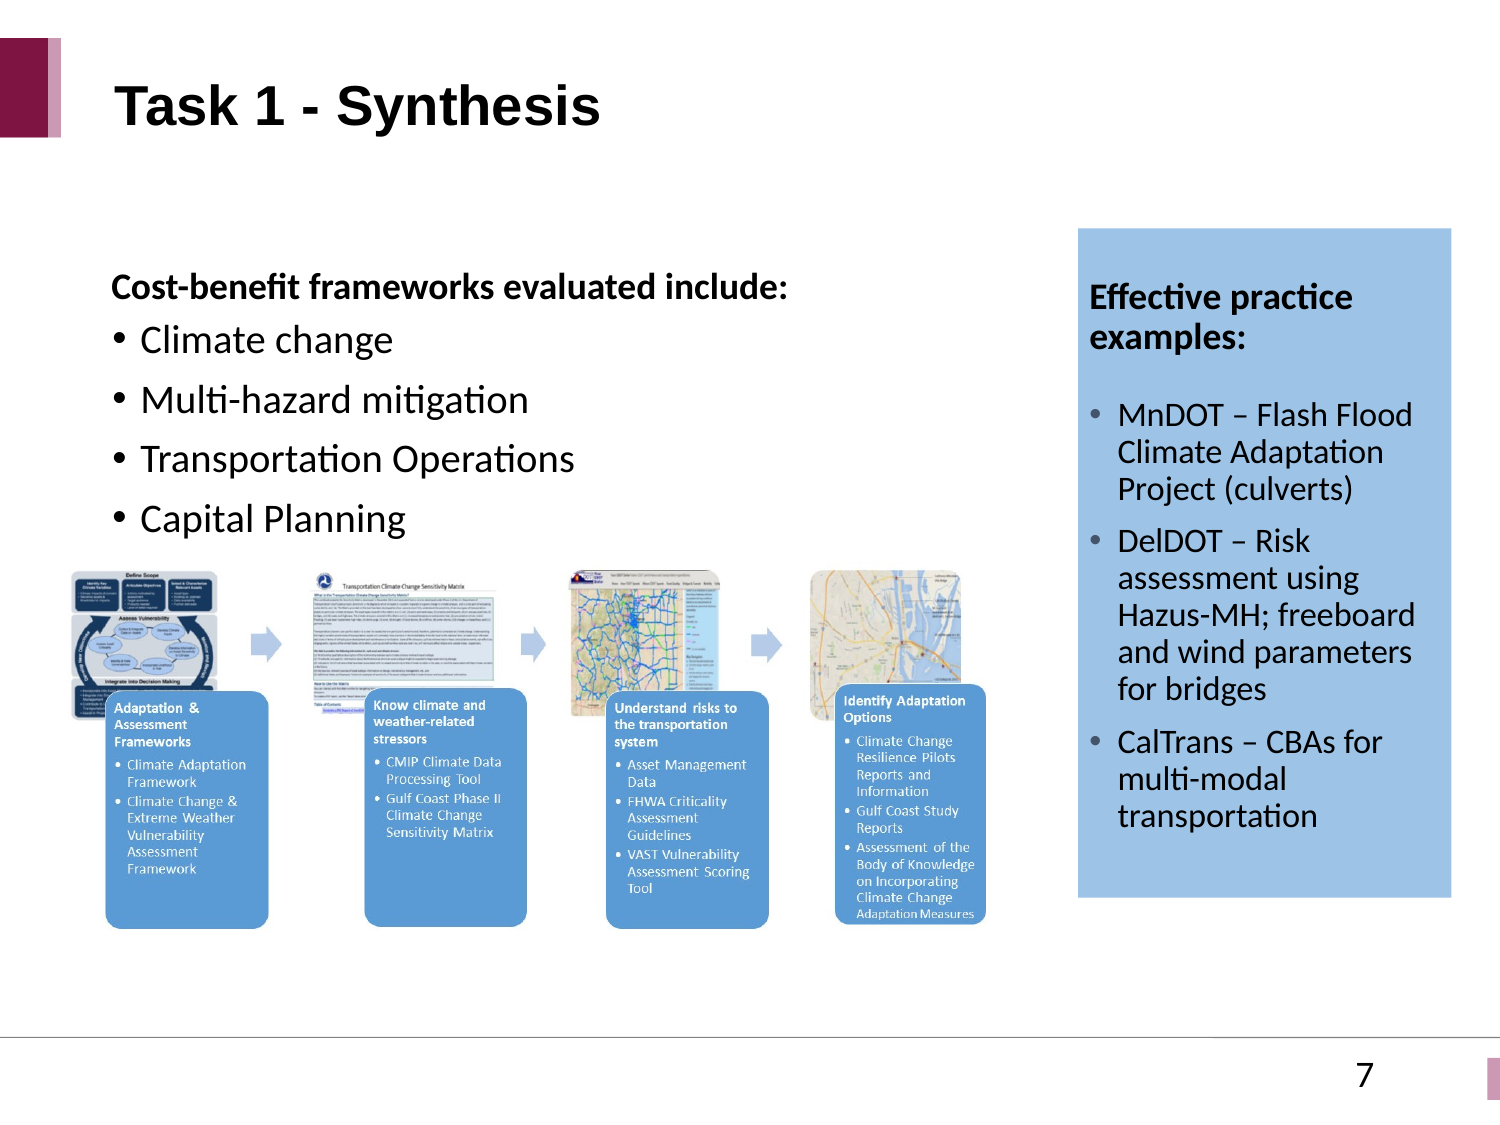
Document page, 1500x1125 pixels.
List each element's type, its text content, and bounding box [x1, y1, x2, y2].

text_box Effective practice examples: [1078, 261, 1452, 364]
text_box MnDOT – Flash Flood Climate Adaptation Project (culverts) DelDOT – Risk assessment using Hazus-MH; freeboard and wind parameters for bridges CalTrans – CBAs for multi-modal transportation [1078, 391, 1452, 1001]
text_box Cost-benefit frameworks evaluated include: [99, 211, 814, 313]
text_box [1078, 228, 1452, 261]
picture [67, 554, 986, 953]
slide_number 7 [1059, 1042, 1397, 1103]
picture [0, 37, 63, 138]
text_box Climate change Multi-hazard mitigation Transportation Operations Capital Planning [100, 312, 736, 553]
text_box [828, 367, 1438, 953]
title Task 1 - Synthesis [99, 63, 1438, 143]
text_box [1078, 364, 1452, 391]
